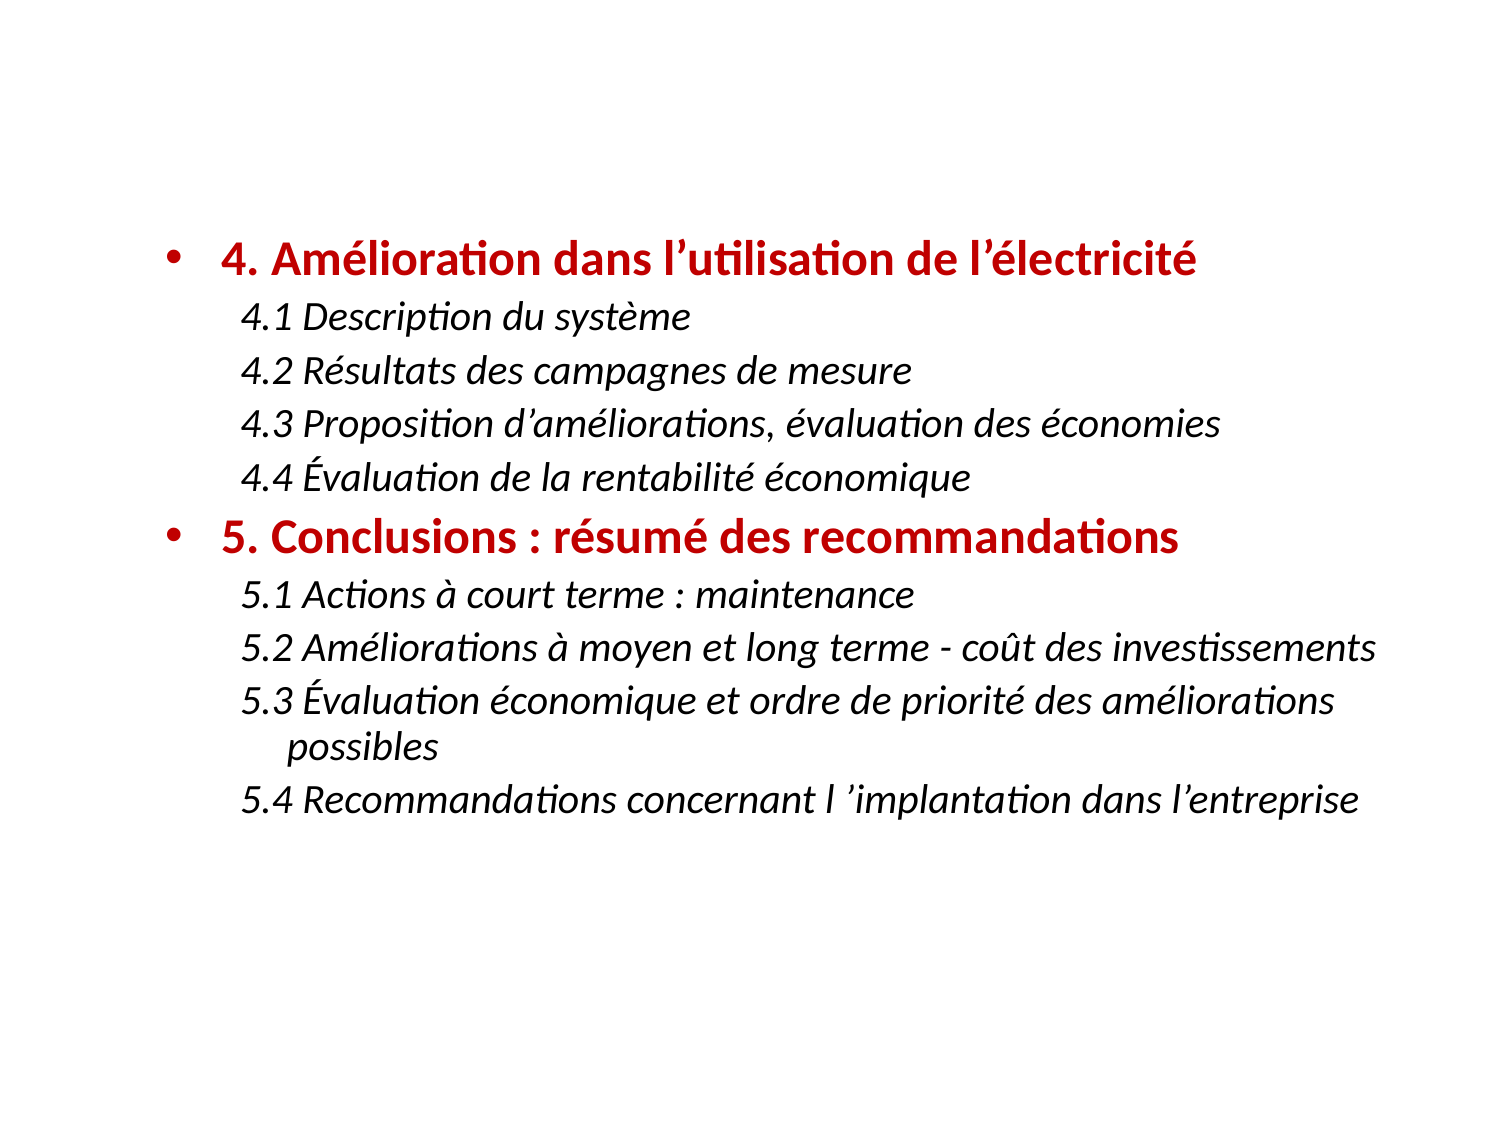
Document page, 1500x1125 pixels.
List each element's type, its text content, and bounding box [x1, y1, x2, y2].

list 4. Amélioration dans l’utilisation de l’électricité 4.1 Description du système 4.2 Résultats des campagnes de mesure 4.3 Proposition d’améliorations, évaluation des économies 4.4 Évaluation de la rentabilité économique 5. Conclusions : résumé des recommandations 5.1 Actions à court terme : maintenance 5.2 Améliorations à moyen et long terme - coût des investissements 5.3 Évaluation économique et ordre de priorité des améliorations possibles 5.4 Recommandations concernant l ’implantation dans l’entreprise [150, 224, 1425, 938]
